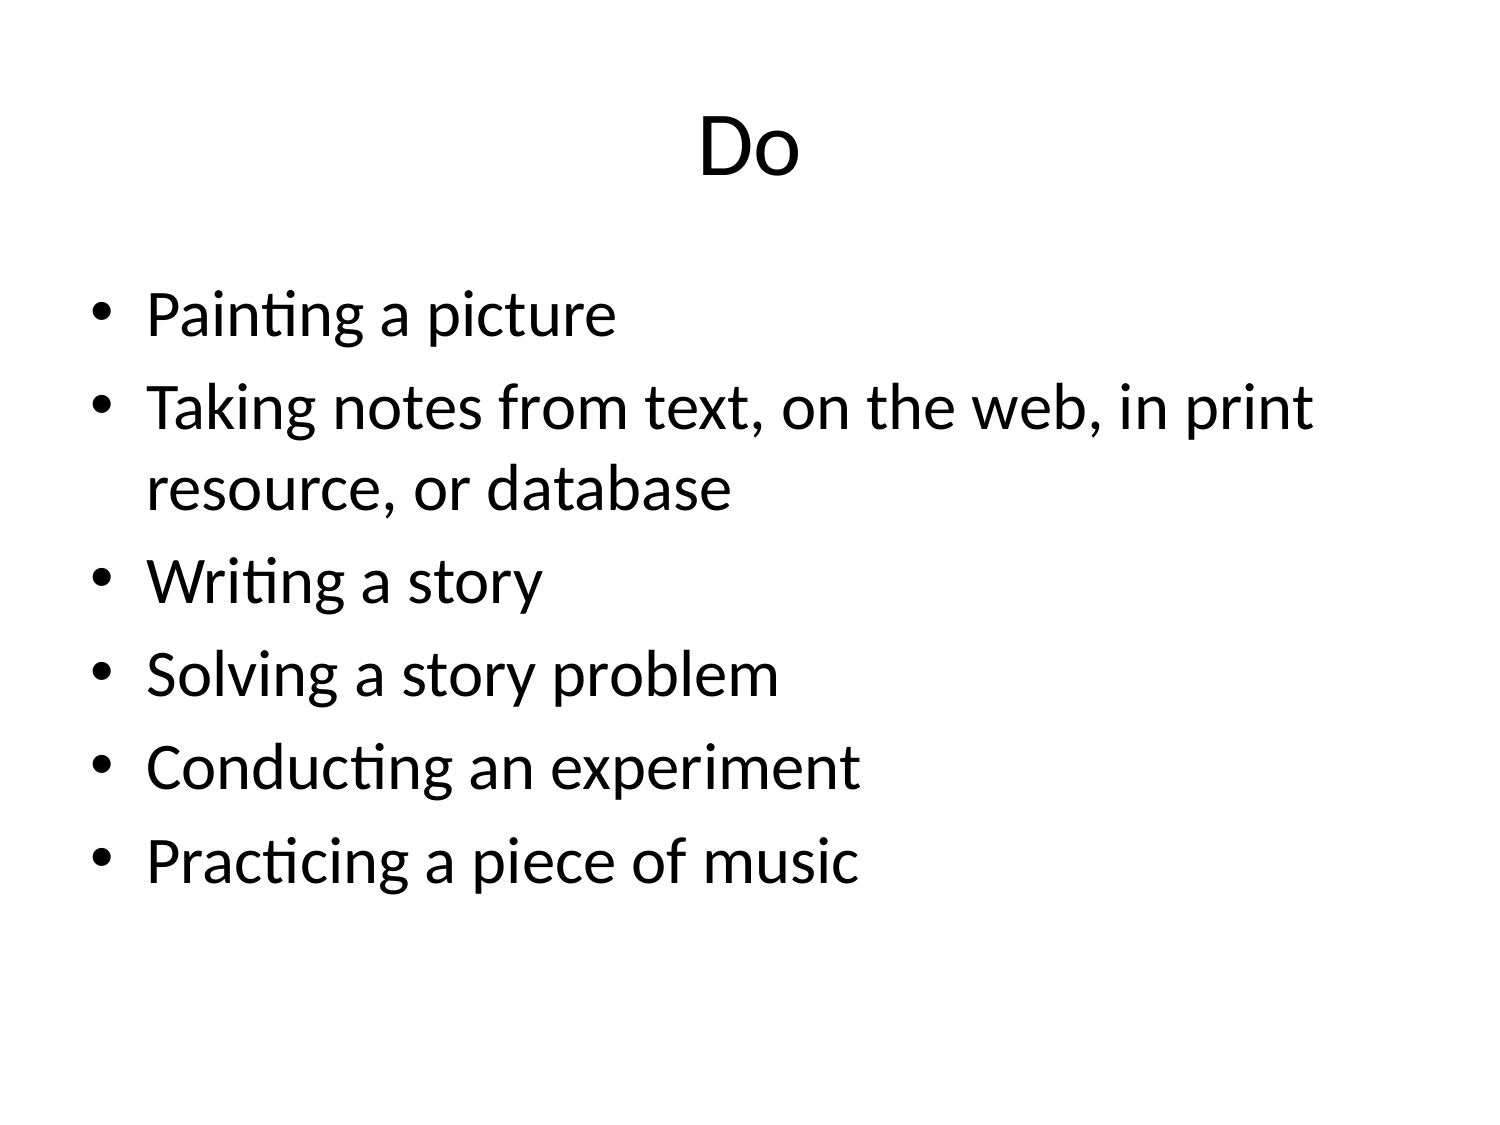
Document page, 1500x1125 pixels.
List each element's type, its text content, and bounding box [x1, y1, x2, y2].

title Do [75, 45, 1425, 233]
list Painting a picture Taking notes from text, on the web, in print resource, or database Writing a story Solving a story problem Conducting an experiment Practicing a piece of music [75, 262, 1425, 1005]
